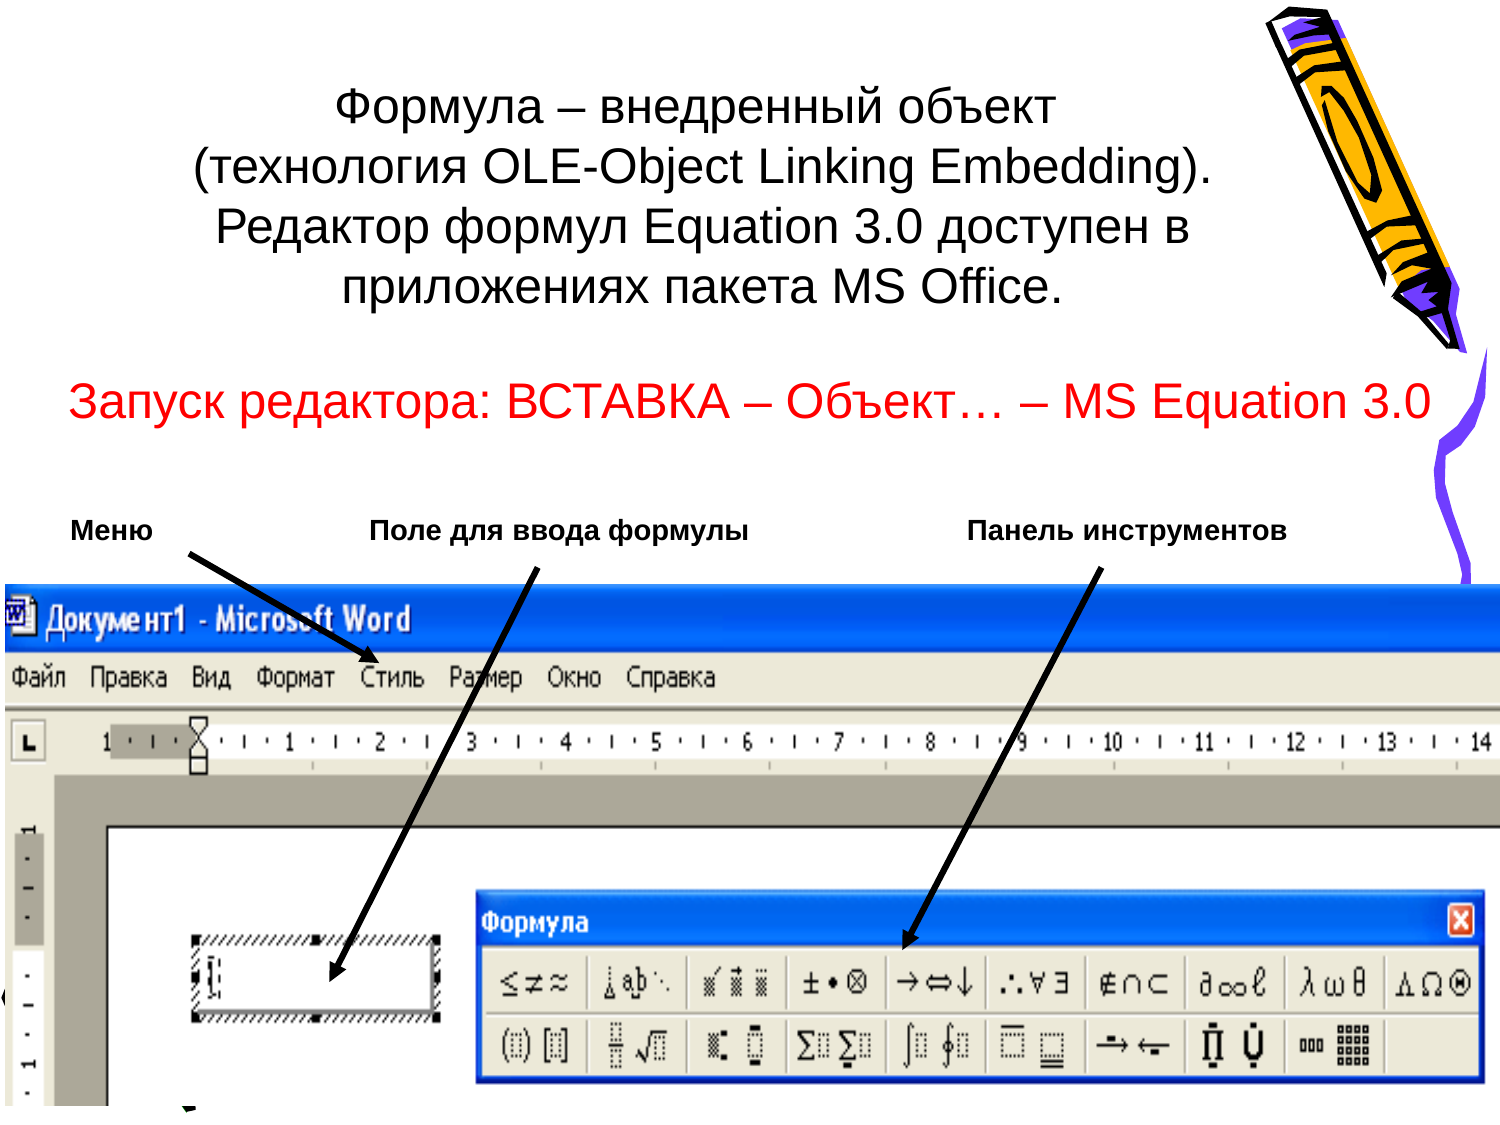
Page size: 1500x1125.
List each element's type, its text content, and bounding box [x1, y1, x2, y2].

text_box Формула – внедренный объект (технология OLE-Object Linking Embedding). Редактор формул Equation 3.0 доступен в приложениях пакета MS Office. [41, 66, 1365, 322]
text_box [5, 503, 1500, 1106]
text_box Запуск редактора: ВСТАВКА – Объект… – MS Equation 3.0 [26, 361, 1474, 437]
